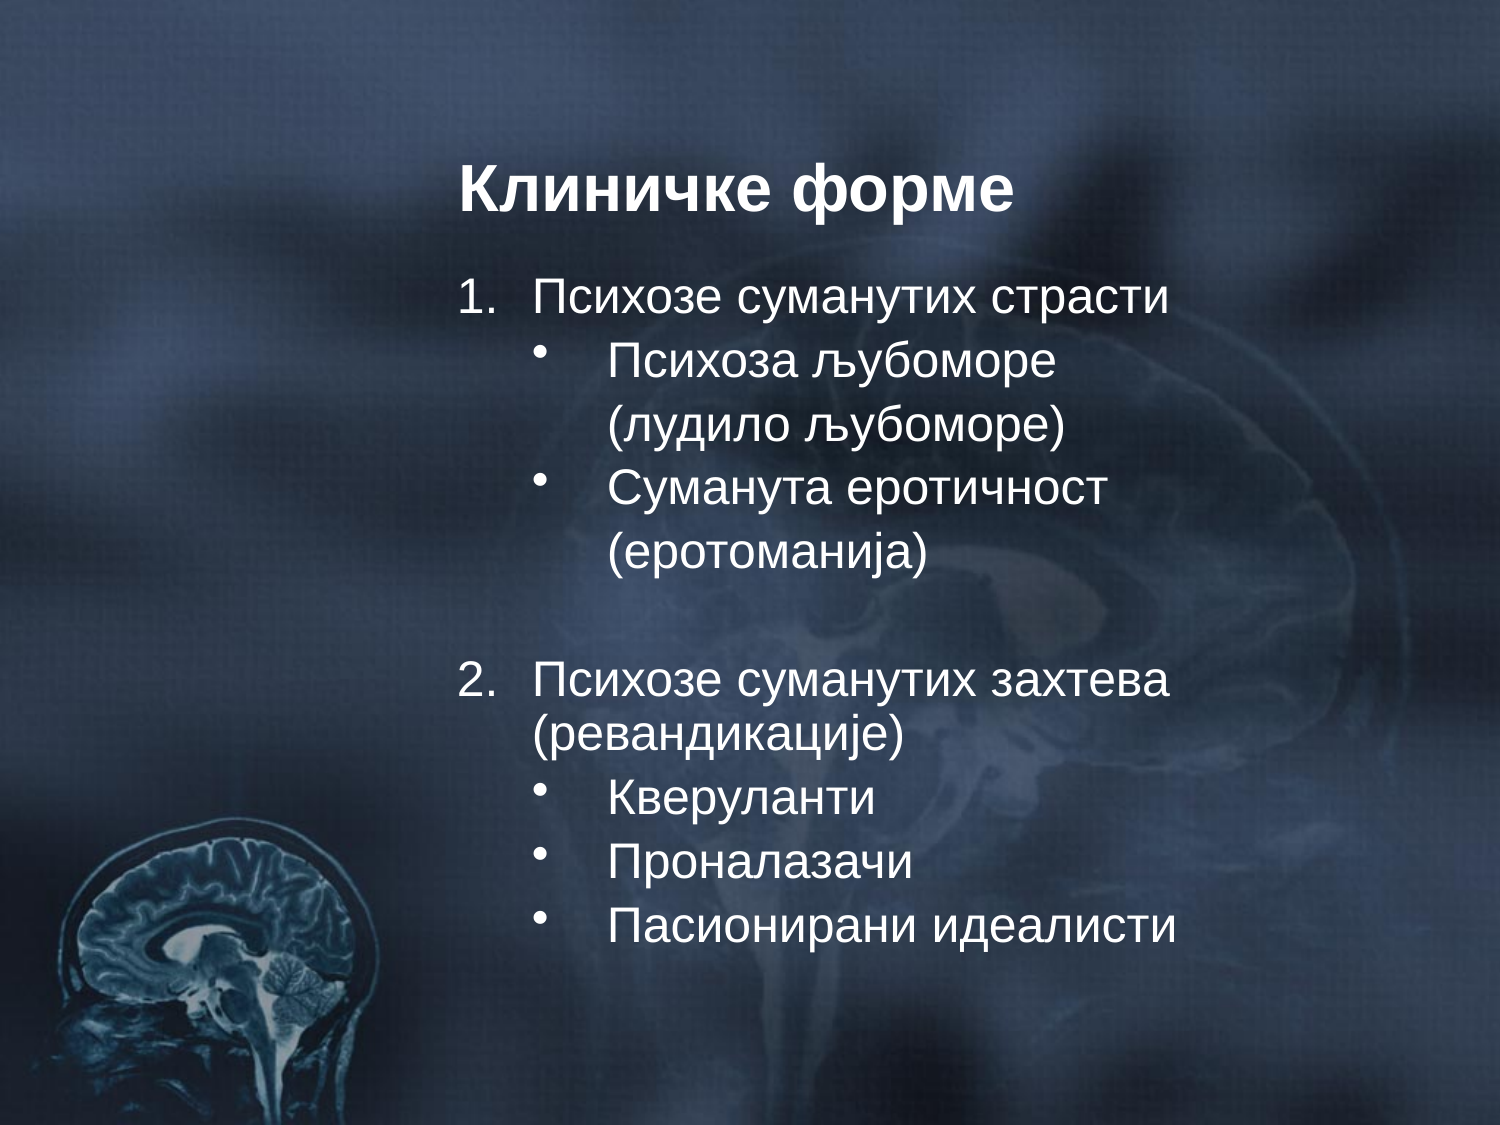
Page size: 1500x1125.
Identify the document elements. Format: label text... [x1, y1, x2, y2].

title Клиничке форме [443, 44, 1480, 233]
list Психозе суманутих страсти Психоза љубоморе (лудило љубоморе) Суманута еротичност (еротоманија) Психозе суманутих захтева (ревандикације) Кверуланти Проналазачи Пасионирани идеалисти [441, 262, 1480, 1006]
picture [0, 0, 1500, 1125]
